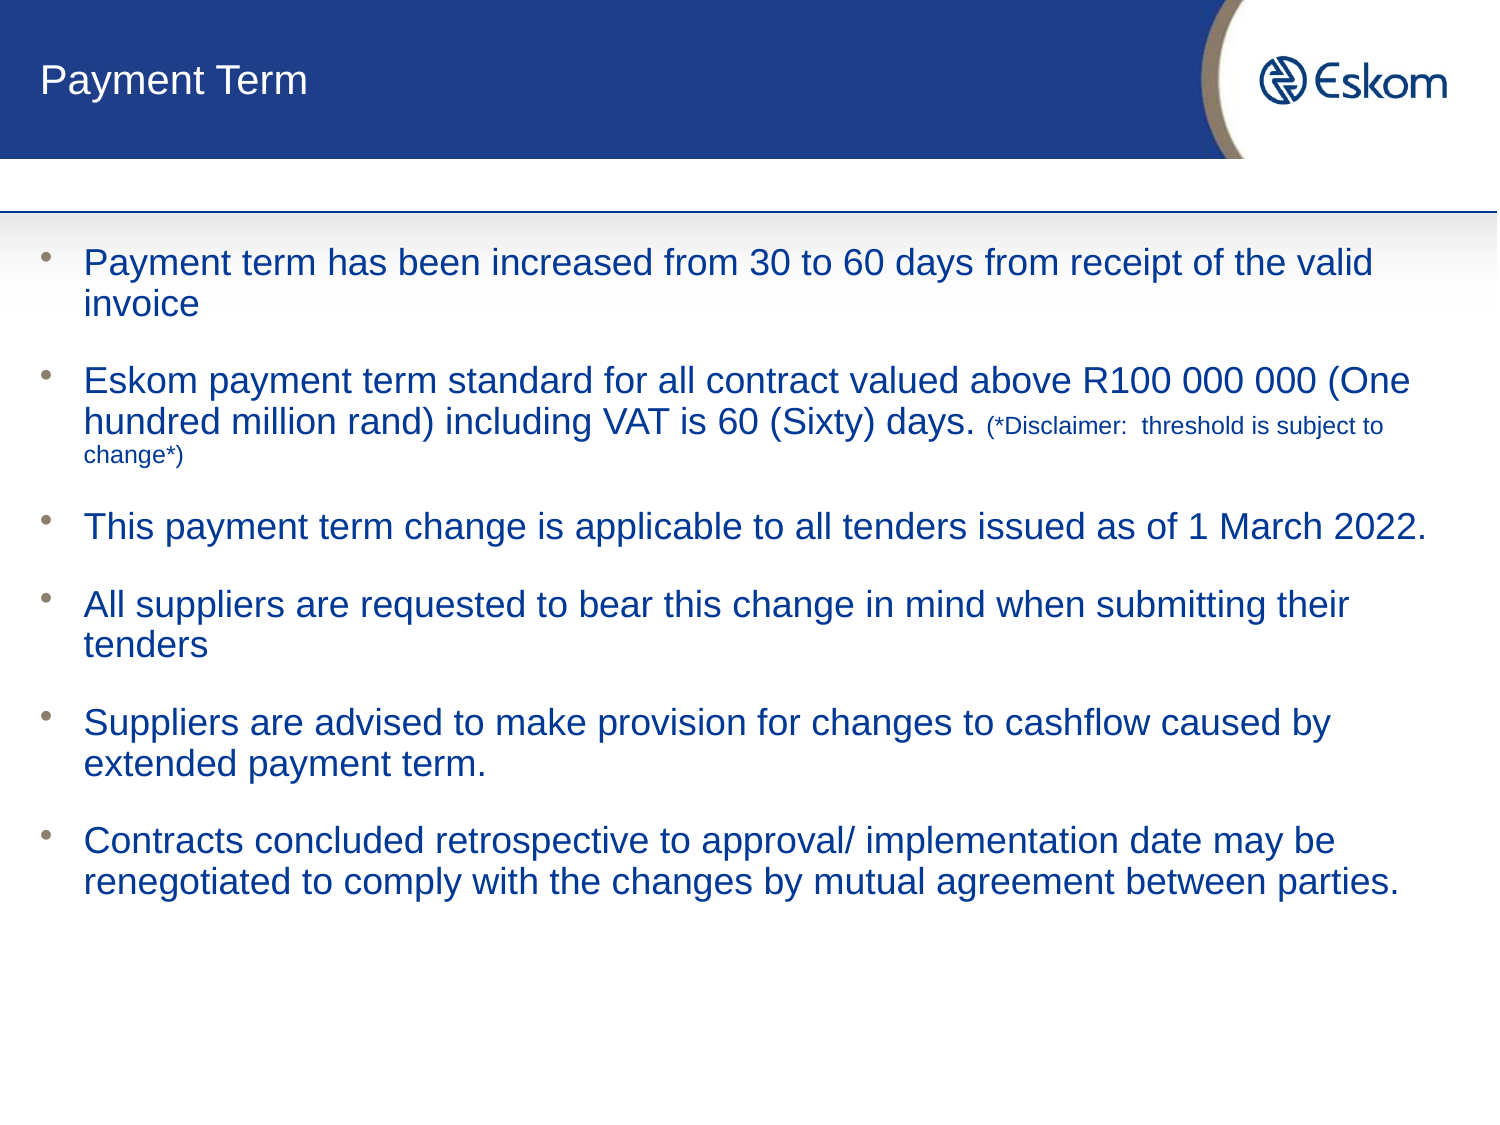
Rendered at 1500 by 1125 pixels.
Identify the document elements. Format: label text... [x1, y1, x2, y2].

picture [0, 0, 1246, 159]
picture [1257, 55, 1450, 105]
title Payment Term [24, 27, 1142, 137]
list Payment term has been increased from 30 to 60 days from receipt of the valid invoice Eskom payment term standard for all contract valued above R100 000 000 (One hundred million rand) including VAT is 60 (Sixty) days. (*Disclaimer: threshold is subject to change*) This payment term change is applicable to all tenders issued as of 1 March 2022. All suppliers are requested to bear this change in mind when submitting their tenders Suppliers are advised to make provision for changes to cashflow caused by extended payment term. Contracts concluded retrospective to approval/ implementation date may be renegotiated to comply with the changes by mutual agreement between parties. [24, 235, 1447, 1064]
